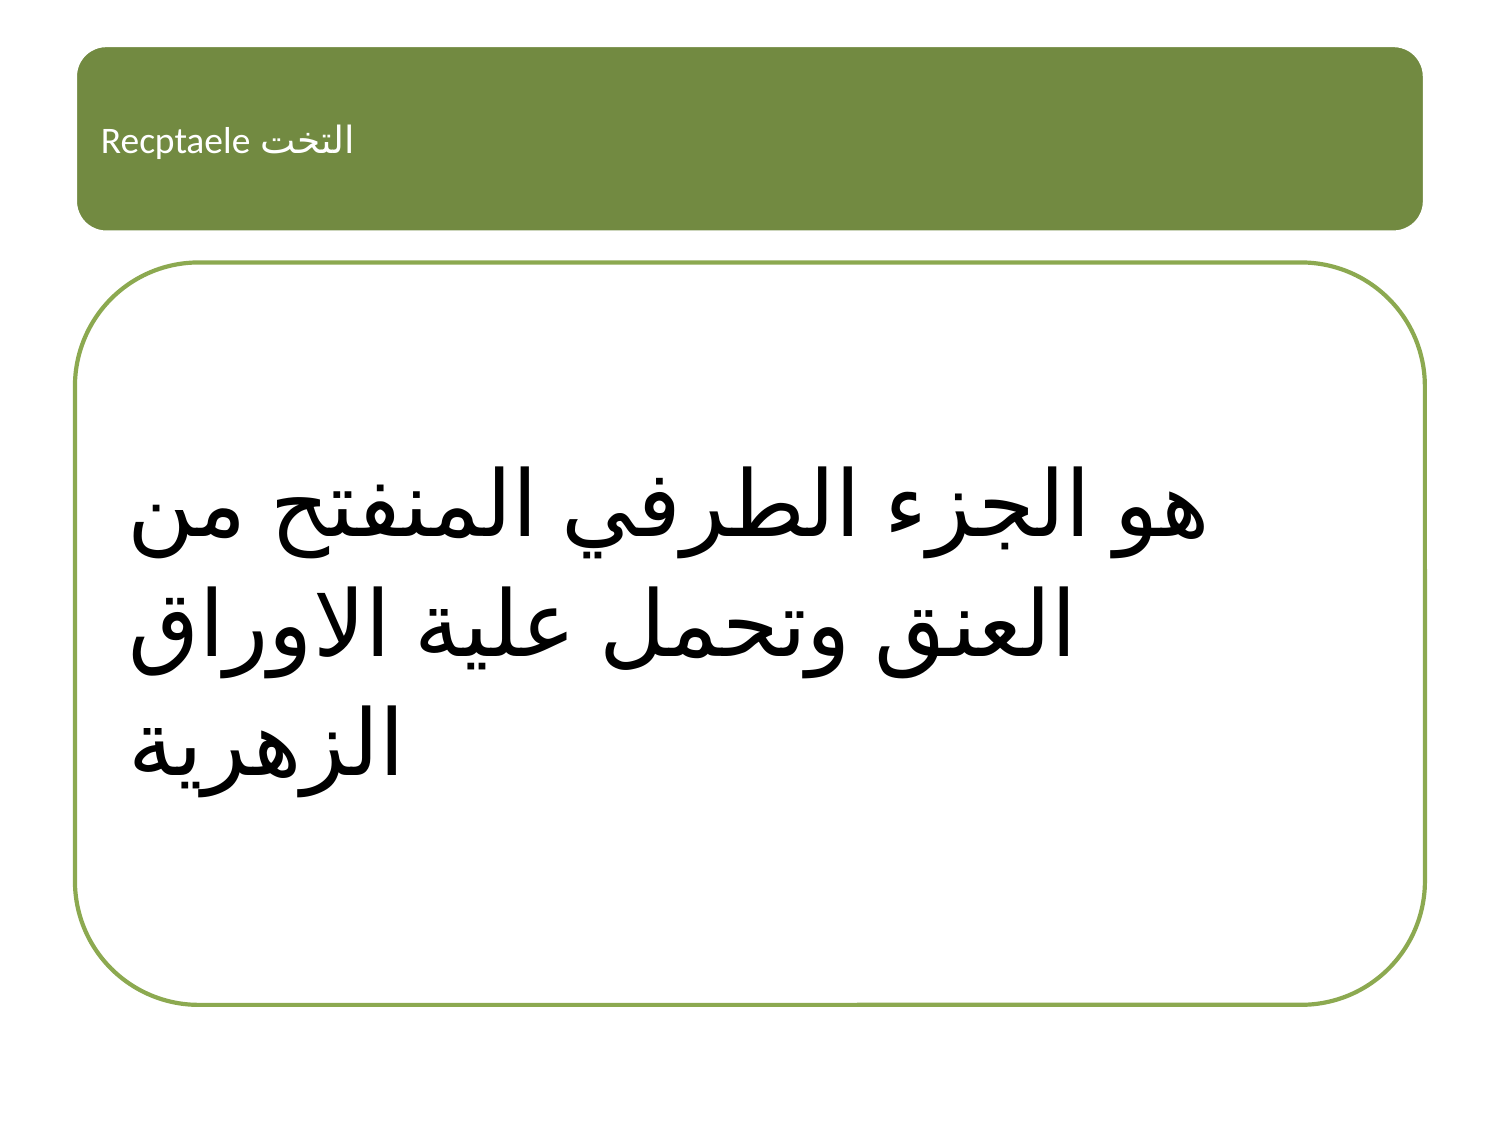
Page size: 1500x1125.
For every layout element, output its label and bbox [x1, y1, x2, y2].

text_box [74, 44, 1426, 233]
list [74, 262, 1426, 1006]
